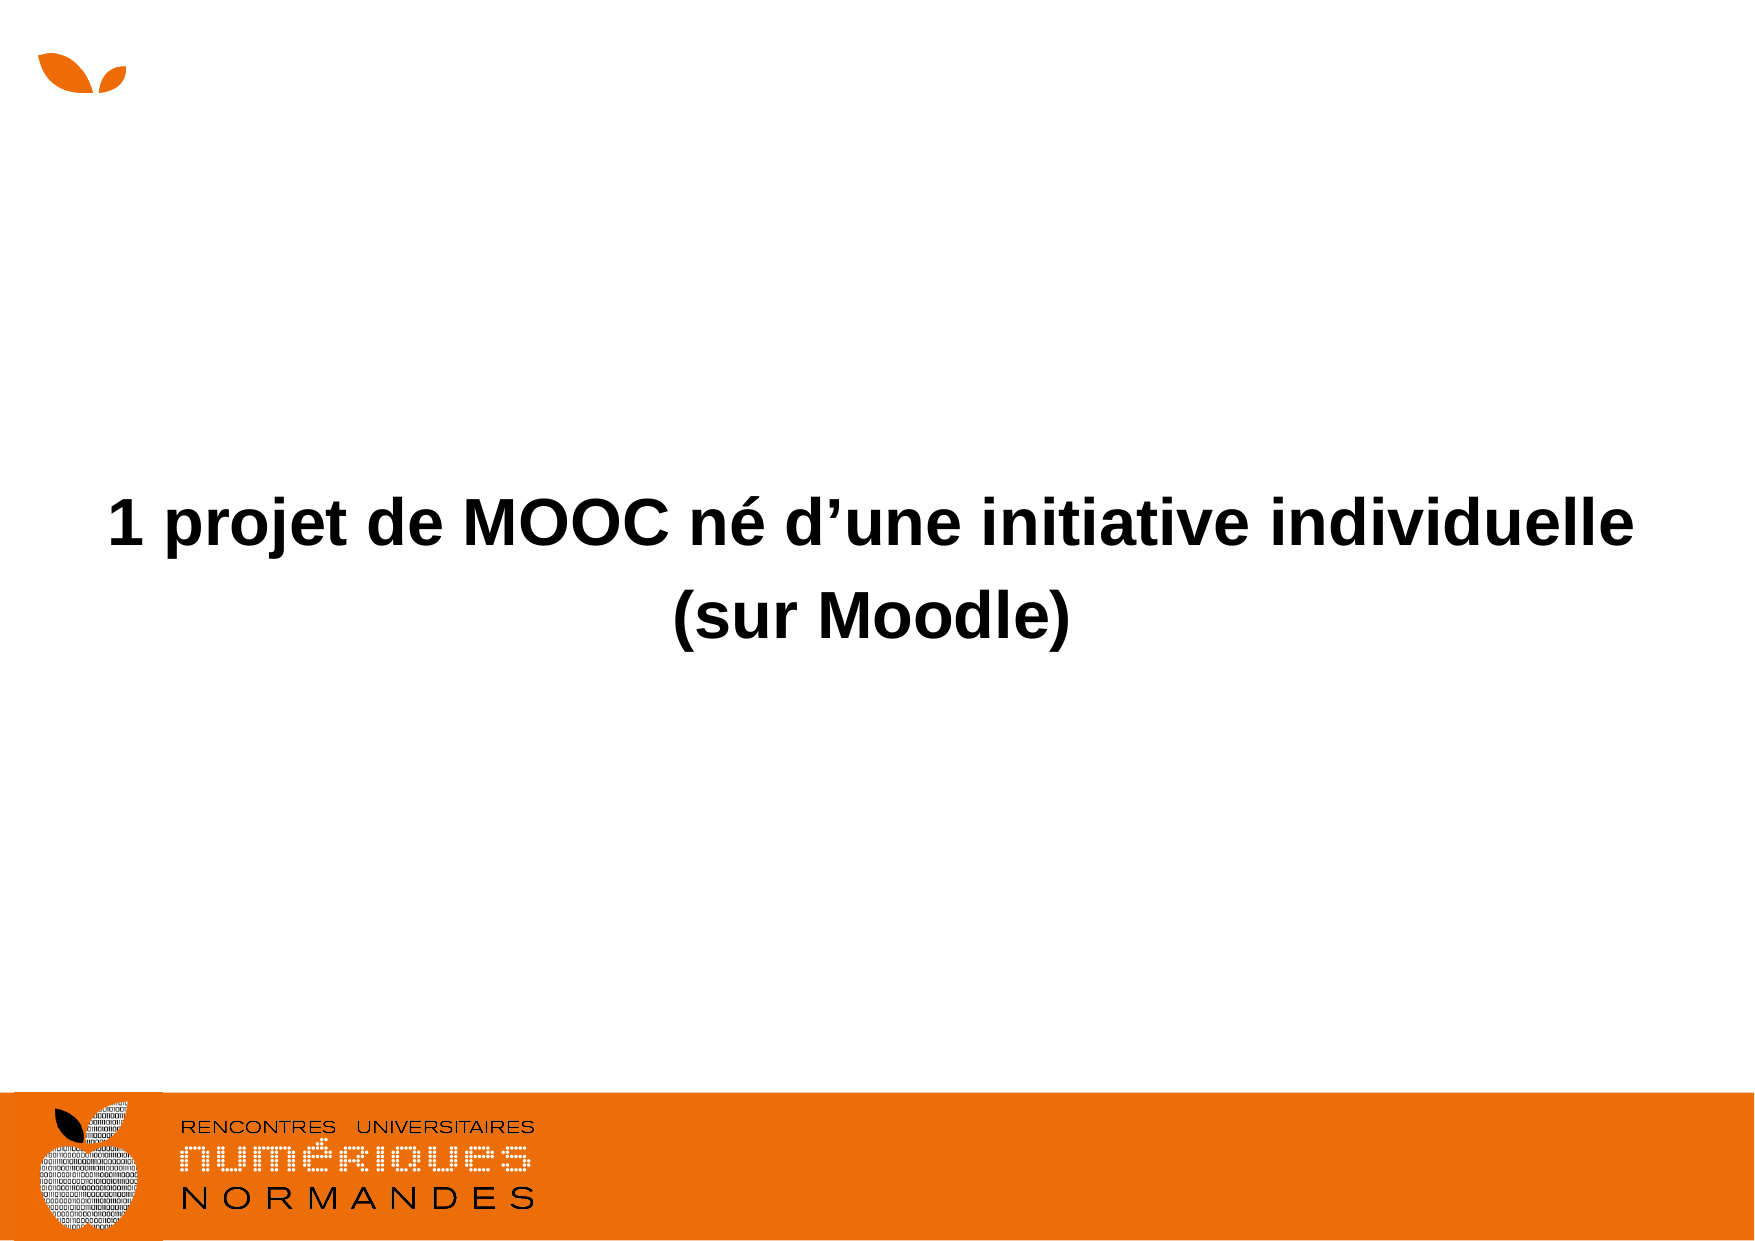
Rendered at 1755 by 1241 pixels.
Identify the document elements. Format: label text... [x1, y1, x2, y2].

list 1 projet de MOOC né d’une initiative individuelle (sur Moodle) [41, 206, 1704, 1070]
picture [38, 53, 126, 93]
picture [180, 1118, 541, 1217]
picture [14, 1092, 163, 1241]
